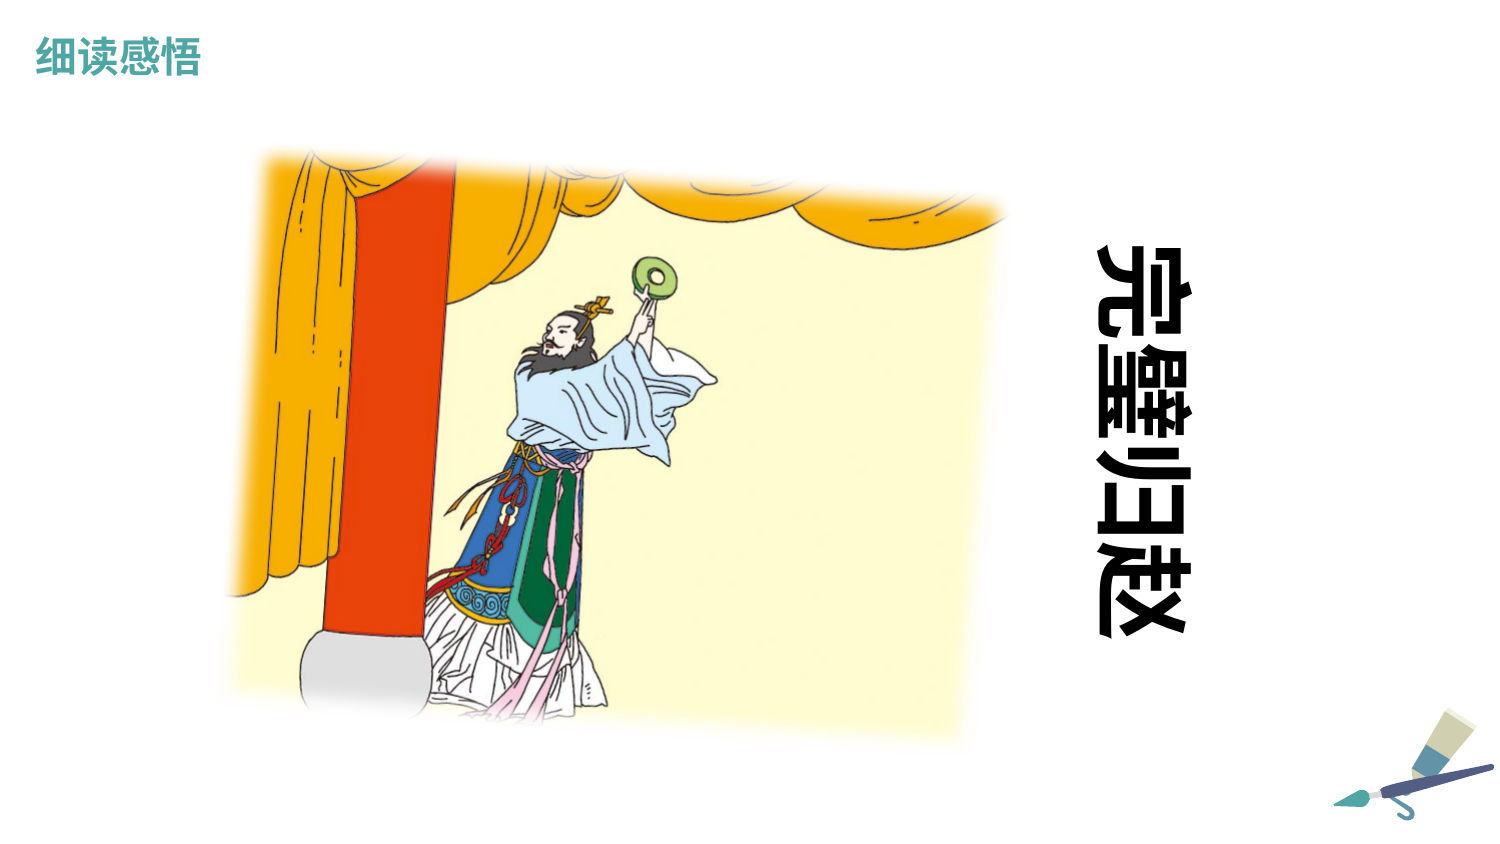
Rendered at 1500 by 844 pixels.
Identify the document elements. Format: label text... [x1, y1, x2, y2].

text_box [1358, 708, 1481, 844]
text_box 完璧归赵 [1073, 236, 1218, 663]
text_box 细读感悟 [24, 25, 261, 87]
picture [230, 164, 998, 735]
